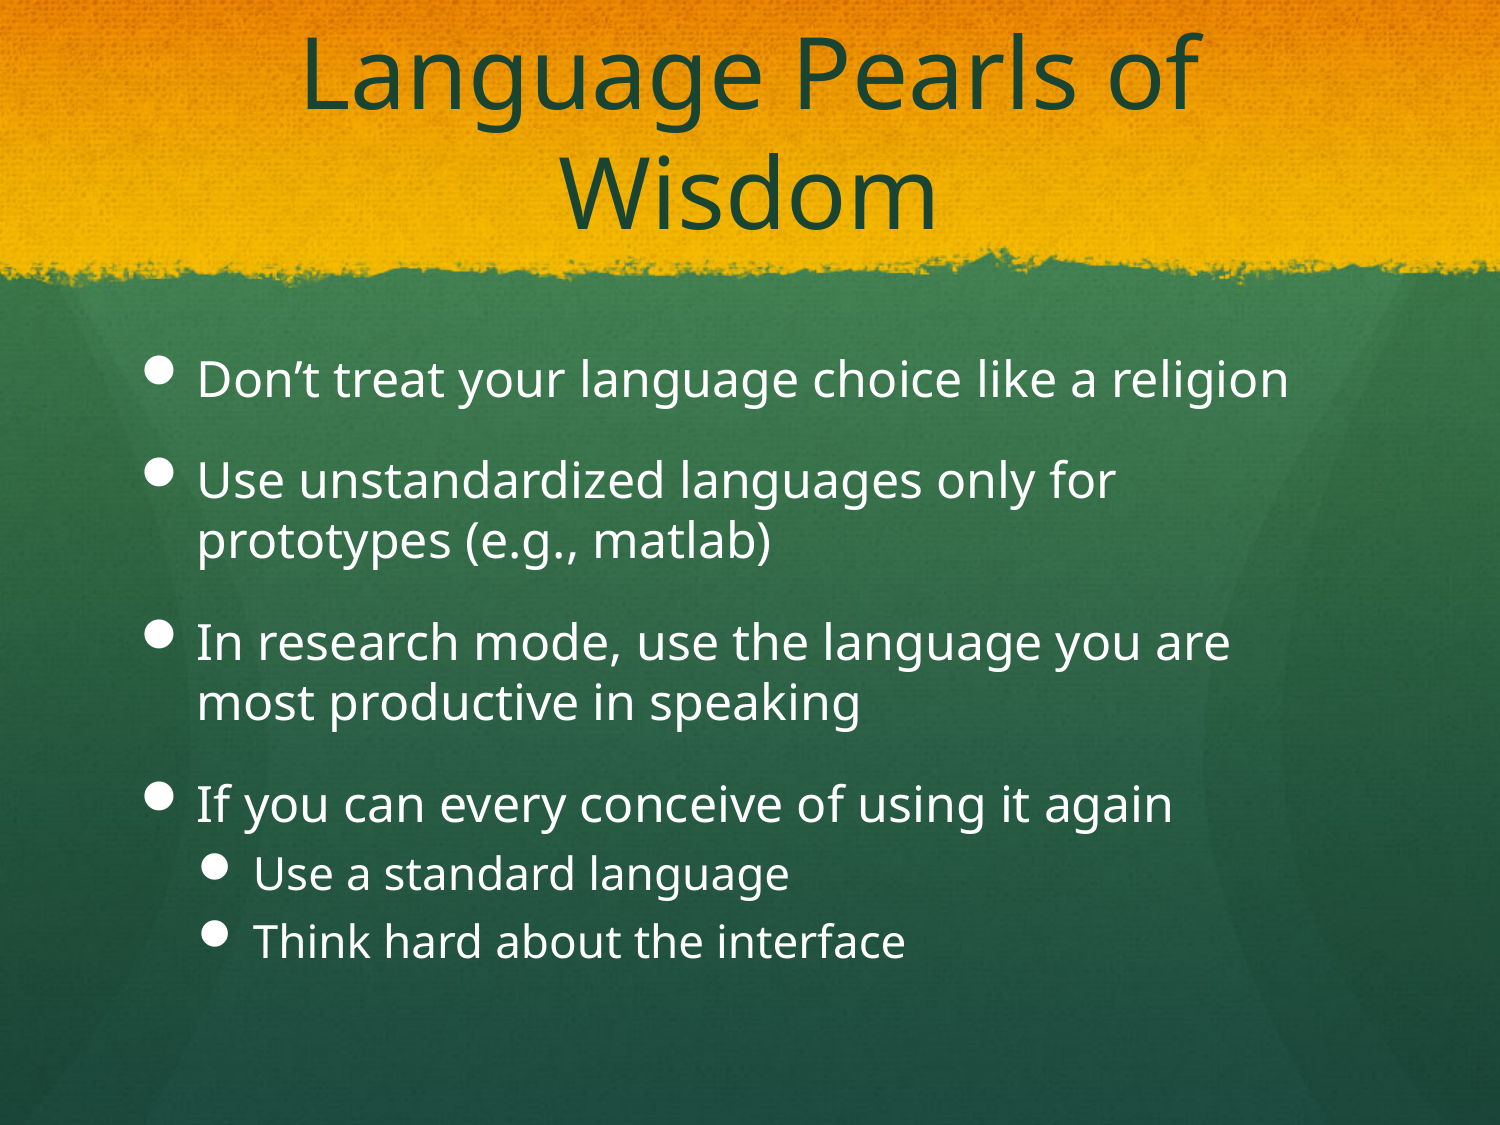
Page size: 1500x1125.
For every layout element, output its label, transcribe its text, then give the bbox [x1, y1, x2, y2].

picture [0, 0, 1500, 1125]
title Language Pearls of Wisdom [125, 13, 1375, 246]
list Don’t treat your language choice like a religion Use unstandardized languages only for prototypes (e.g., matlab) In research mode, use the language you are most productive in speaking If you can every conceive of using it again Use a standard language Think hard about the interface [125, 339, 1375, 1026]
